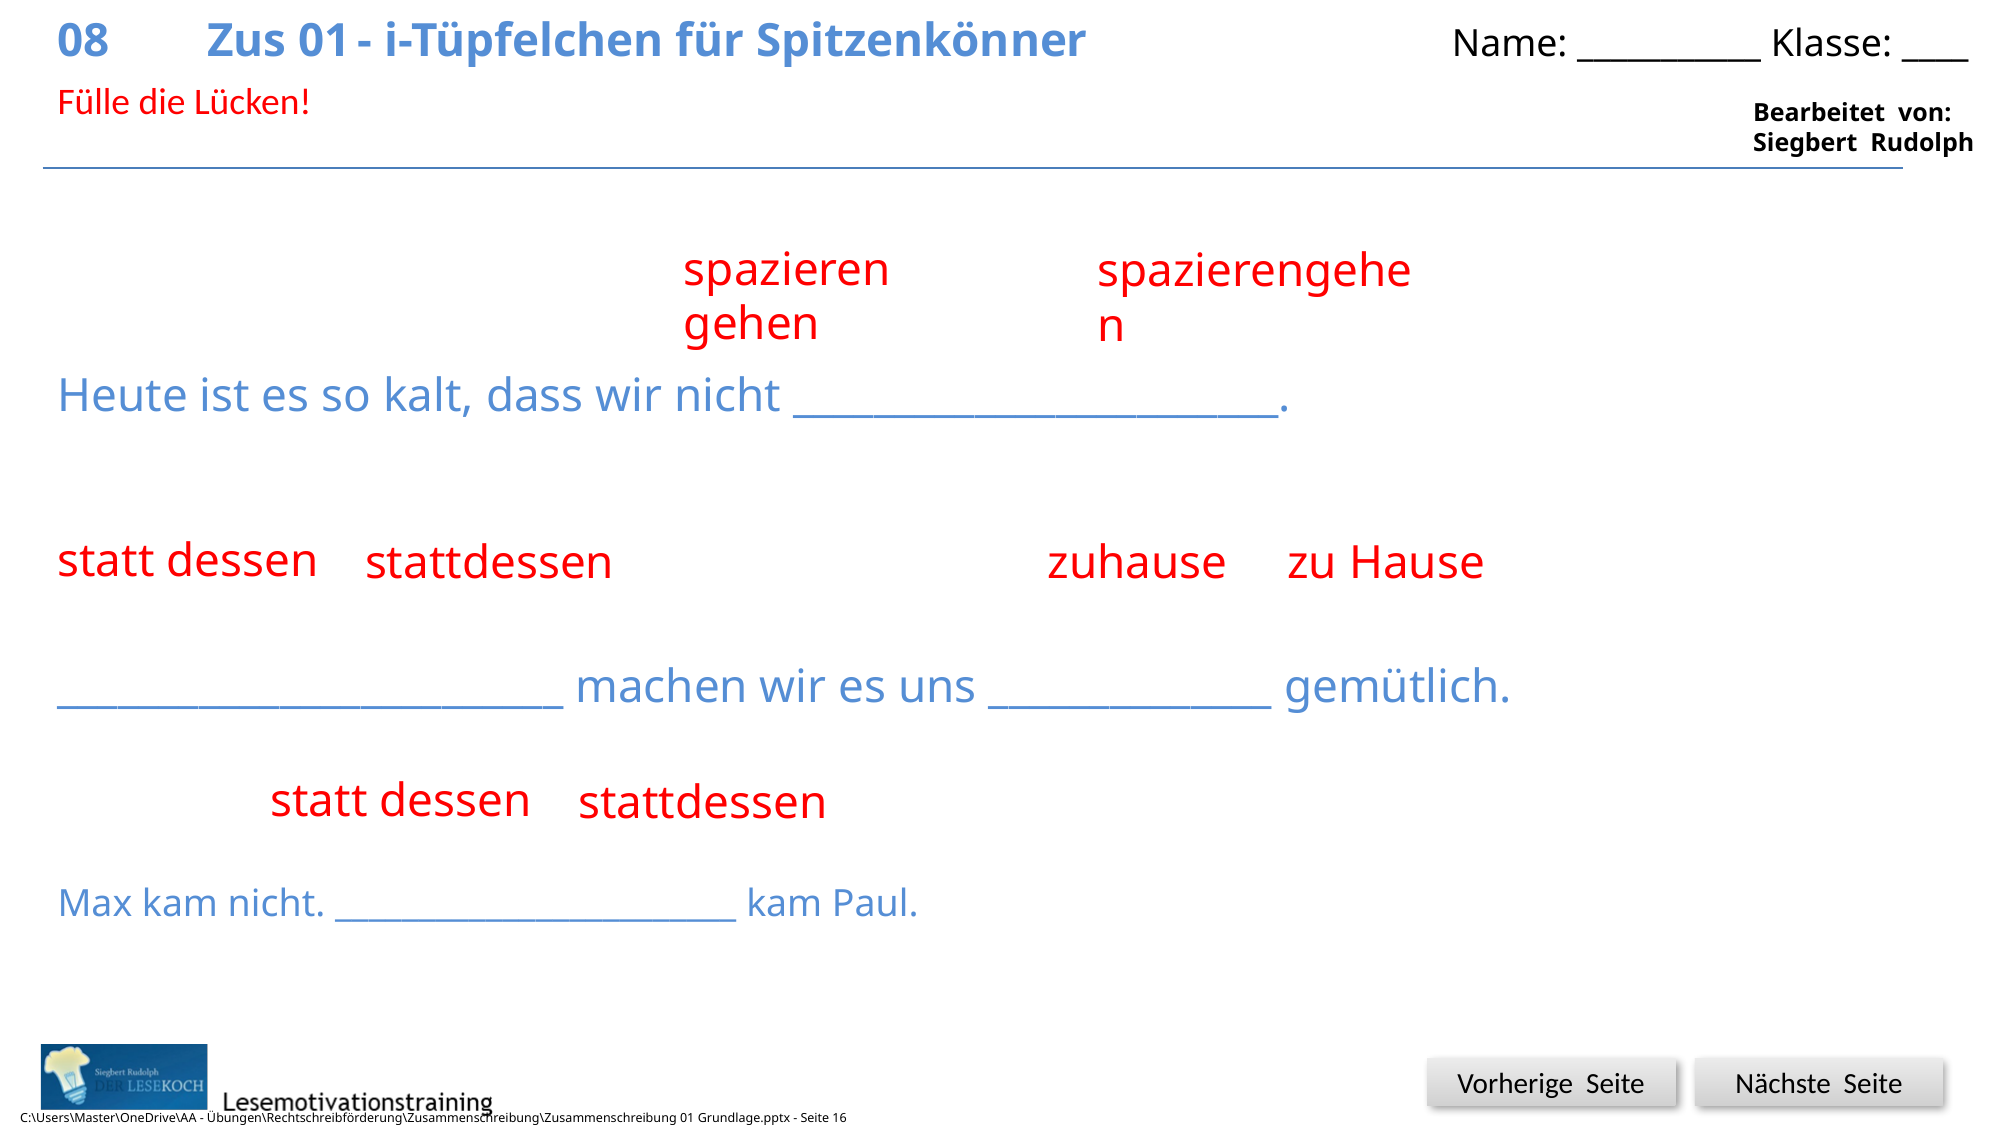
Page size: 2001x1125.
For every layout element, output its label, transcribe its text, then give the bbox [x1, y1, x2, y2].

text_box Heute ist es so kalt, dass wir nicht ________________________. _________________________ machen wir es uns ______________ gemütlich. [42, 267, 1660, 720]
picture [40, 1044, 508, 1102]
text_box 08 Zus 01 - i-Tüpfelchen für Spitzenkönner Name: ___________ Klasse: ____ [42, 3, 2000, 73]
text_box spazieren gehen [669, 231, 1036, 357]
text_box Max kam nicht. ________________________ kam Paul. [42, 770, 1043, 932]
text_box statt dessen [42, 523, 409, 594]
text_box Fülle die Lücken! [42, 69, 1043, 130]
text_box stattdessen [563, 765, 930, 835]
text_box C:\Users\Master\OneDrive\AA - Übungen\Rechtschreibförderung\Zusammenschreibung\Zusammenschreibung 01 Grundlage.pptx - Seite 16 [5, 1102, 862, 1125]
text_box spazierengehen [1082, 233, 1449, 359]
text_box stattdessen [350, 525, 717, 595]
text_box zuhause zu Hause [1033, 525, 1511, 596]
text_box statt dessen [255, 763, 622, 834]
